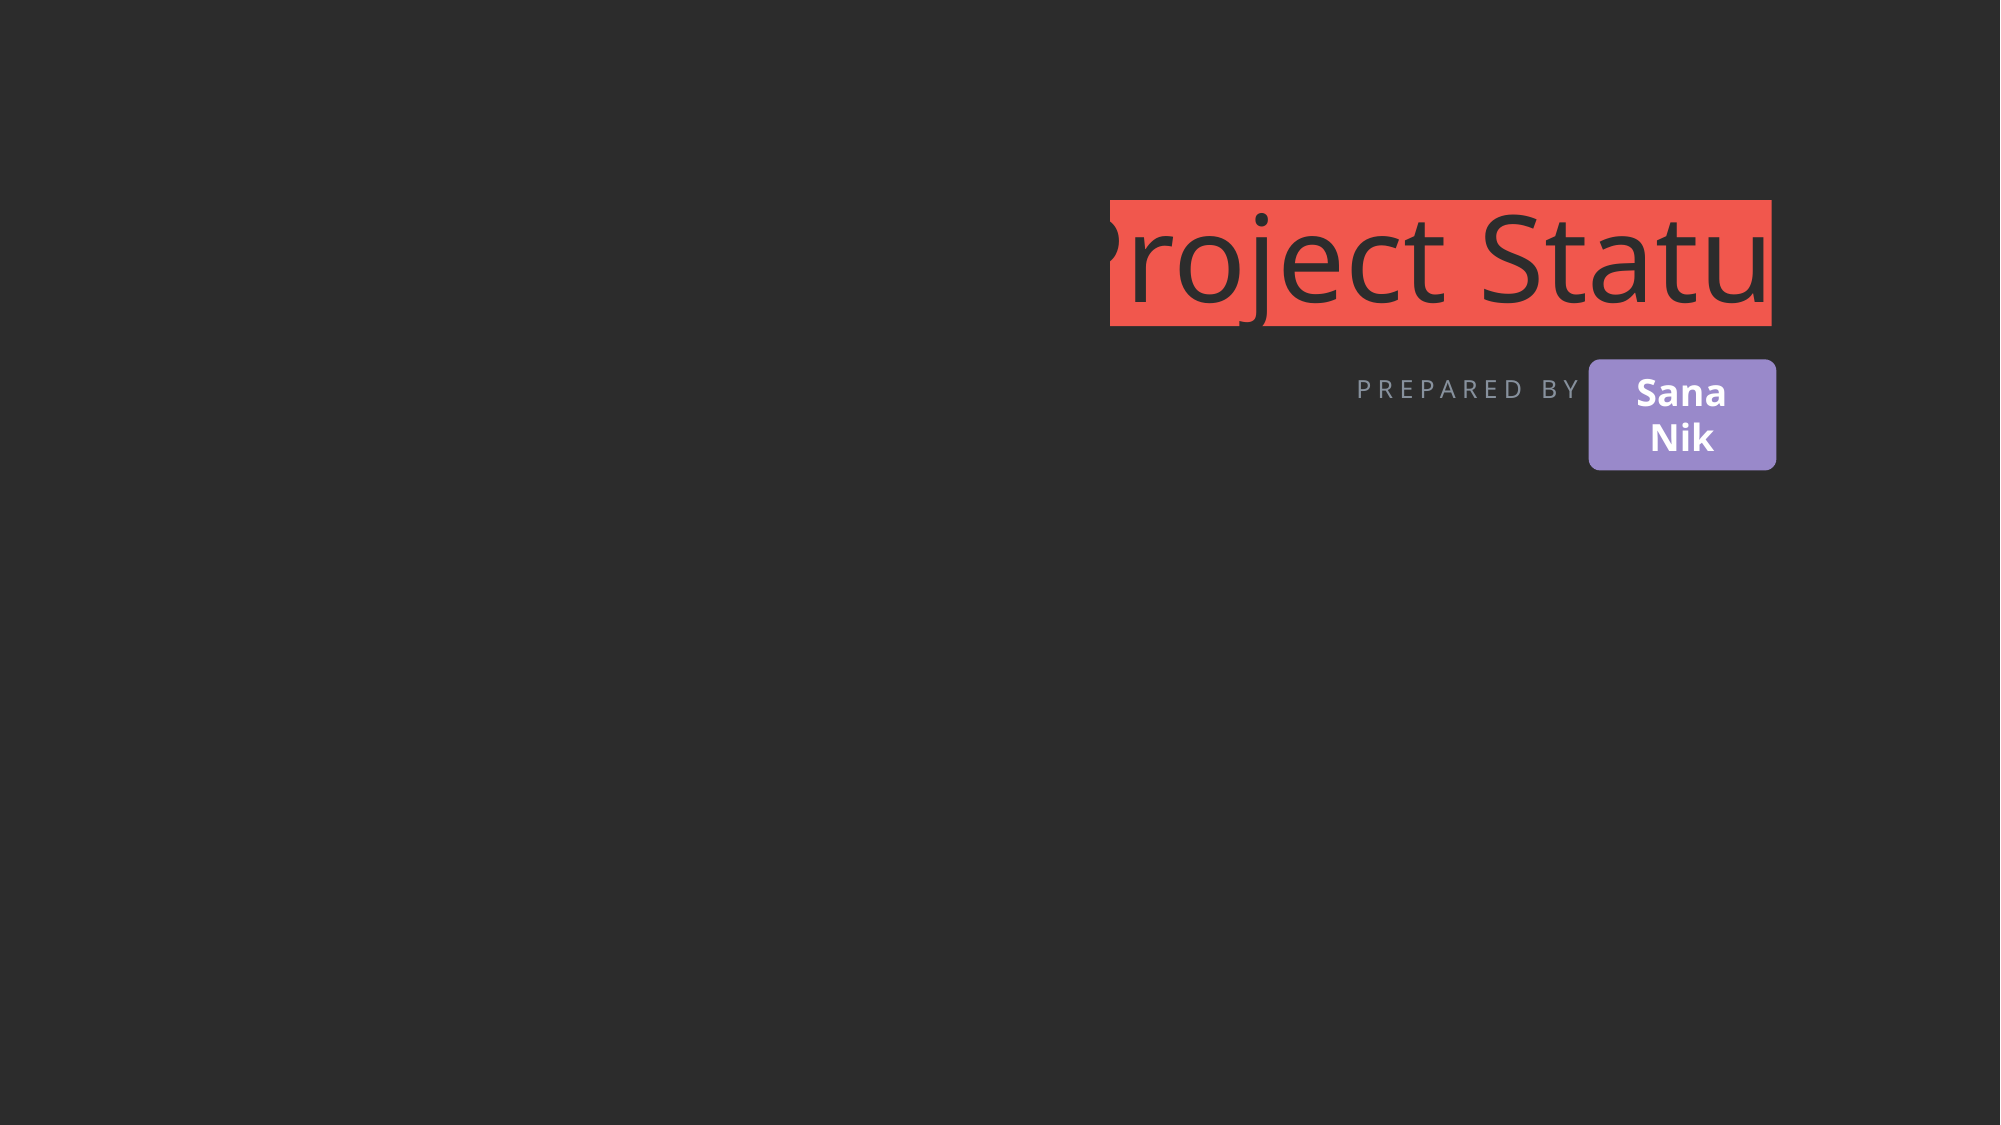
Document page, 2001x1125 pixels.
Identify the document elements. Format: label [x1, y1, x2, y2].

text_box [1588, 359, 1777, 471]
picture [0, 0, 2000, 1125]
